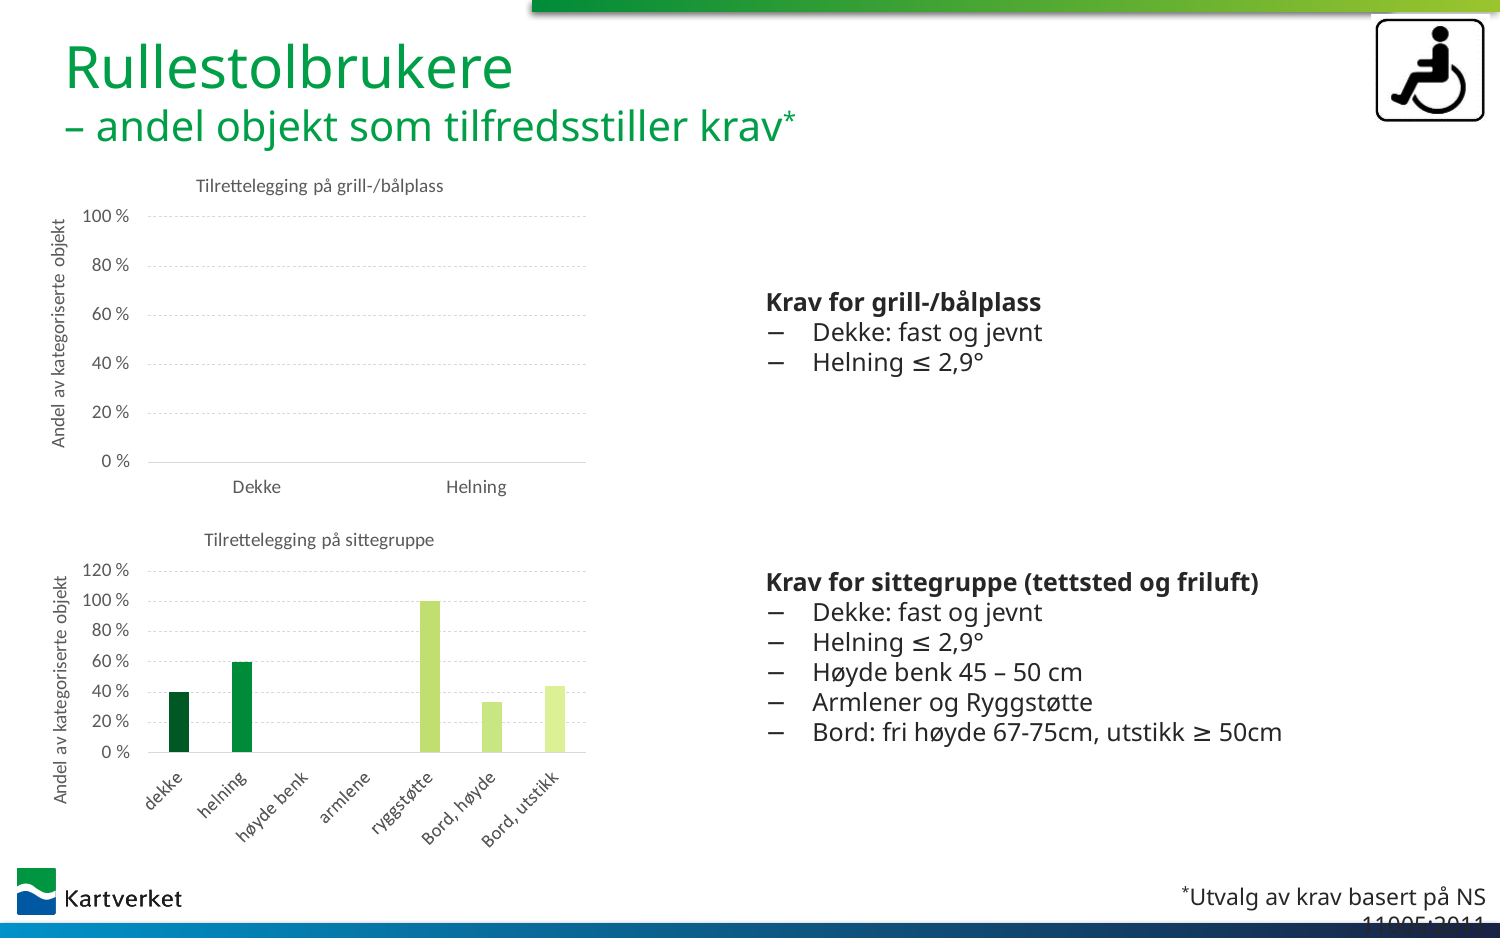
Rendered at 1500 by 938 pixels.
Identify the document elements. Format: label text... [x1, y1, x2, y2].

picture [41, 166, 597, 505]
picture [41, 520, 597, 859]
text_box Krav for grill-/bålplass Dekke: fast og jevnt Helning ≤ 2,9° [750, 279, 1452, 384]
text_box *Utvalg av krav basert på NS 11005:2011 [1068, 873, 1500, 938]
picture [1371, 13, 1491, 127]
text_box Krav for sittegruppe (tettsted og friluft) Dekke: fast og jevnt Helning ≤ 2,9° Høyde benk 45 – 50 cm Armlener og Ryggstøtte Bord: fri høyde 67-75cm, utstikk ≥ 50cm [750, 559, 1500, 754]
text_box Rullestolbrukere – andel objekt som tilfredsstiller krav* [49, 14, 1431, 158]
